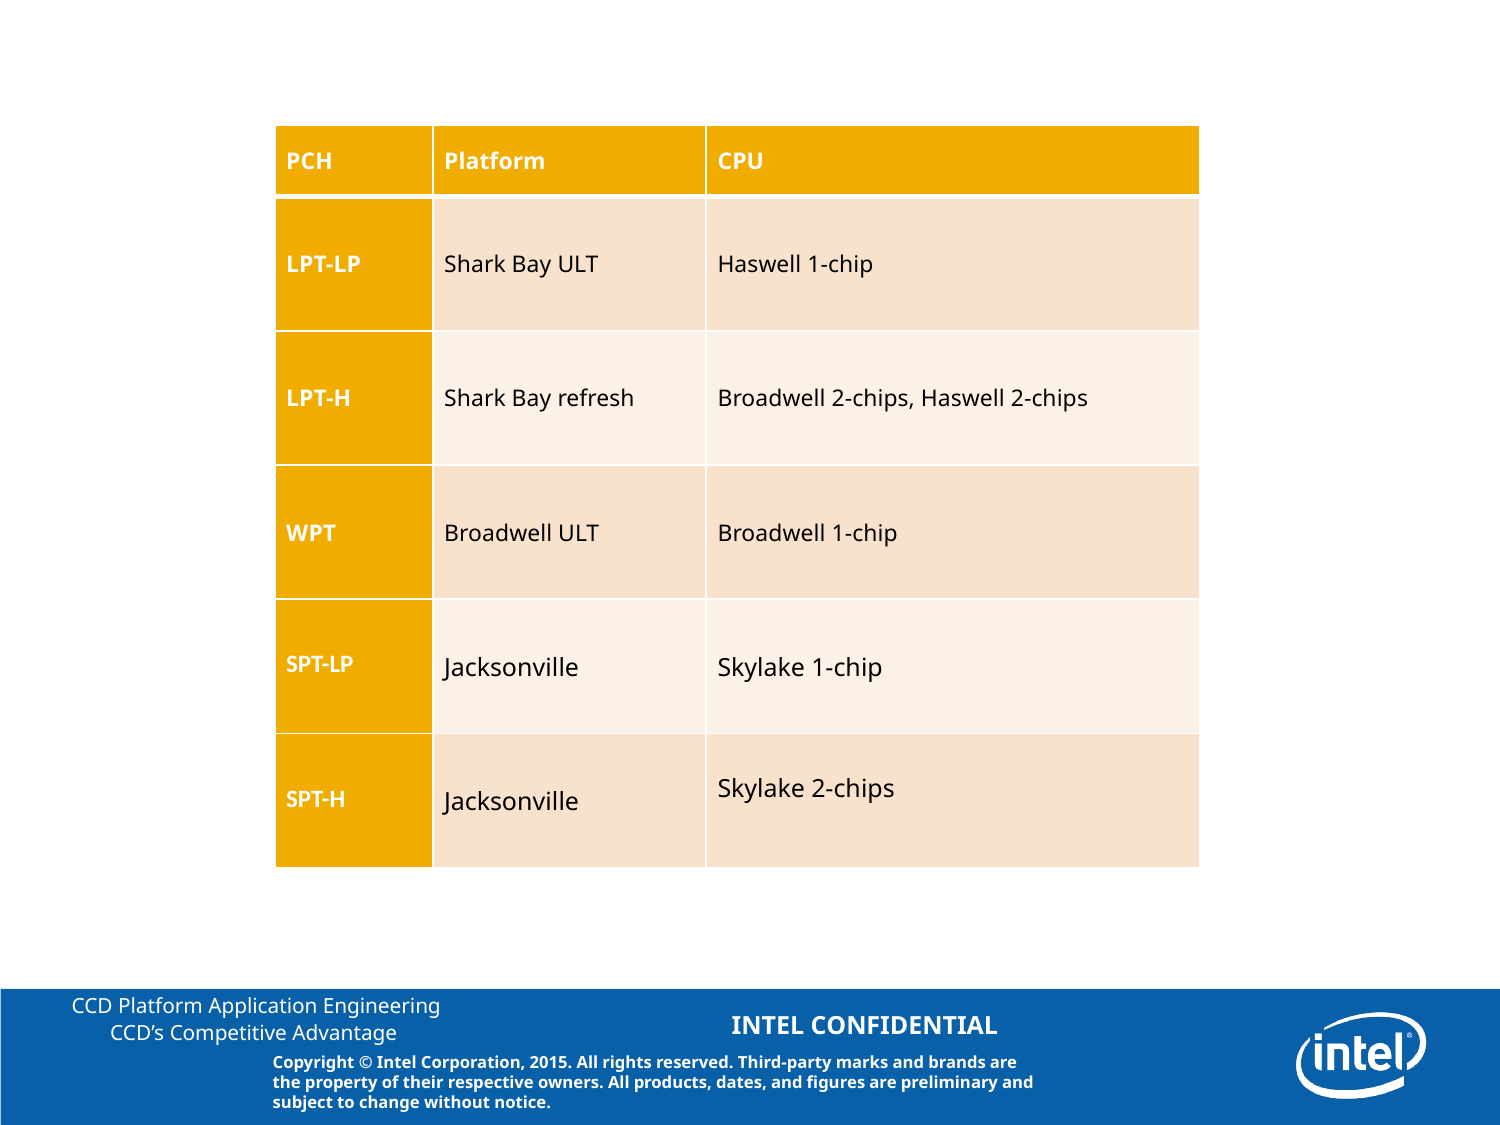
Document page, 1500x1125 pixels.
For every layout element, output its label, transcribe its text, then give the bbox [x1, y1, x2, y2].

table_cell SPT-LP [276, 600, 432, 733]
table_cell WPT [276, 466, 432, 598]
footer Copyright © Intel Corporation, 2015. All rights reserved. Third-party marks and brands are the property of their respective owners. All products, dates, and figures are preliminary and subject to change without notice. [272, 1051, 1042, 1103]
table_cell Broadwell 1-chip [707, 466, 1199, 598]
table_cell Shark Bay ULT [434, 199, 705, 330]
table_header Platform [434, 126, 705, 194]
table_header CPU [707, 126, 1199, 194]
table_cell LPT-LP [276, 199, 432, 330]
picture [1294, 1011, 1428, 1101]
table_cell Broadwell ULT [434, 466, 705, 598]
table_cell LPT-H [276, 332, 432, 464]
table_cell Jacksonville [434, 600, 705, 733]
table_cell Broadwell 2-chips, Haswell 2-chips [707, 332, 1199, 464]
table_cell Shark Bay refresh [434, 332, 705, 464]
table_cell Skylake 1-chip [707, 600, 1199, 733]
table_header PCH [276, 126, 432, 194]
table_cell Skylake 2-chips [707, 734, 1199, 867]
table_cell Haswell 1-chip [707, 199, 1199, 330]
table_cell Jacksonville [434, 734, 705, 867]
table_cell SPT-H [276, 734, 432, 867]
